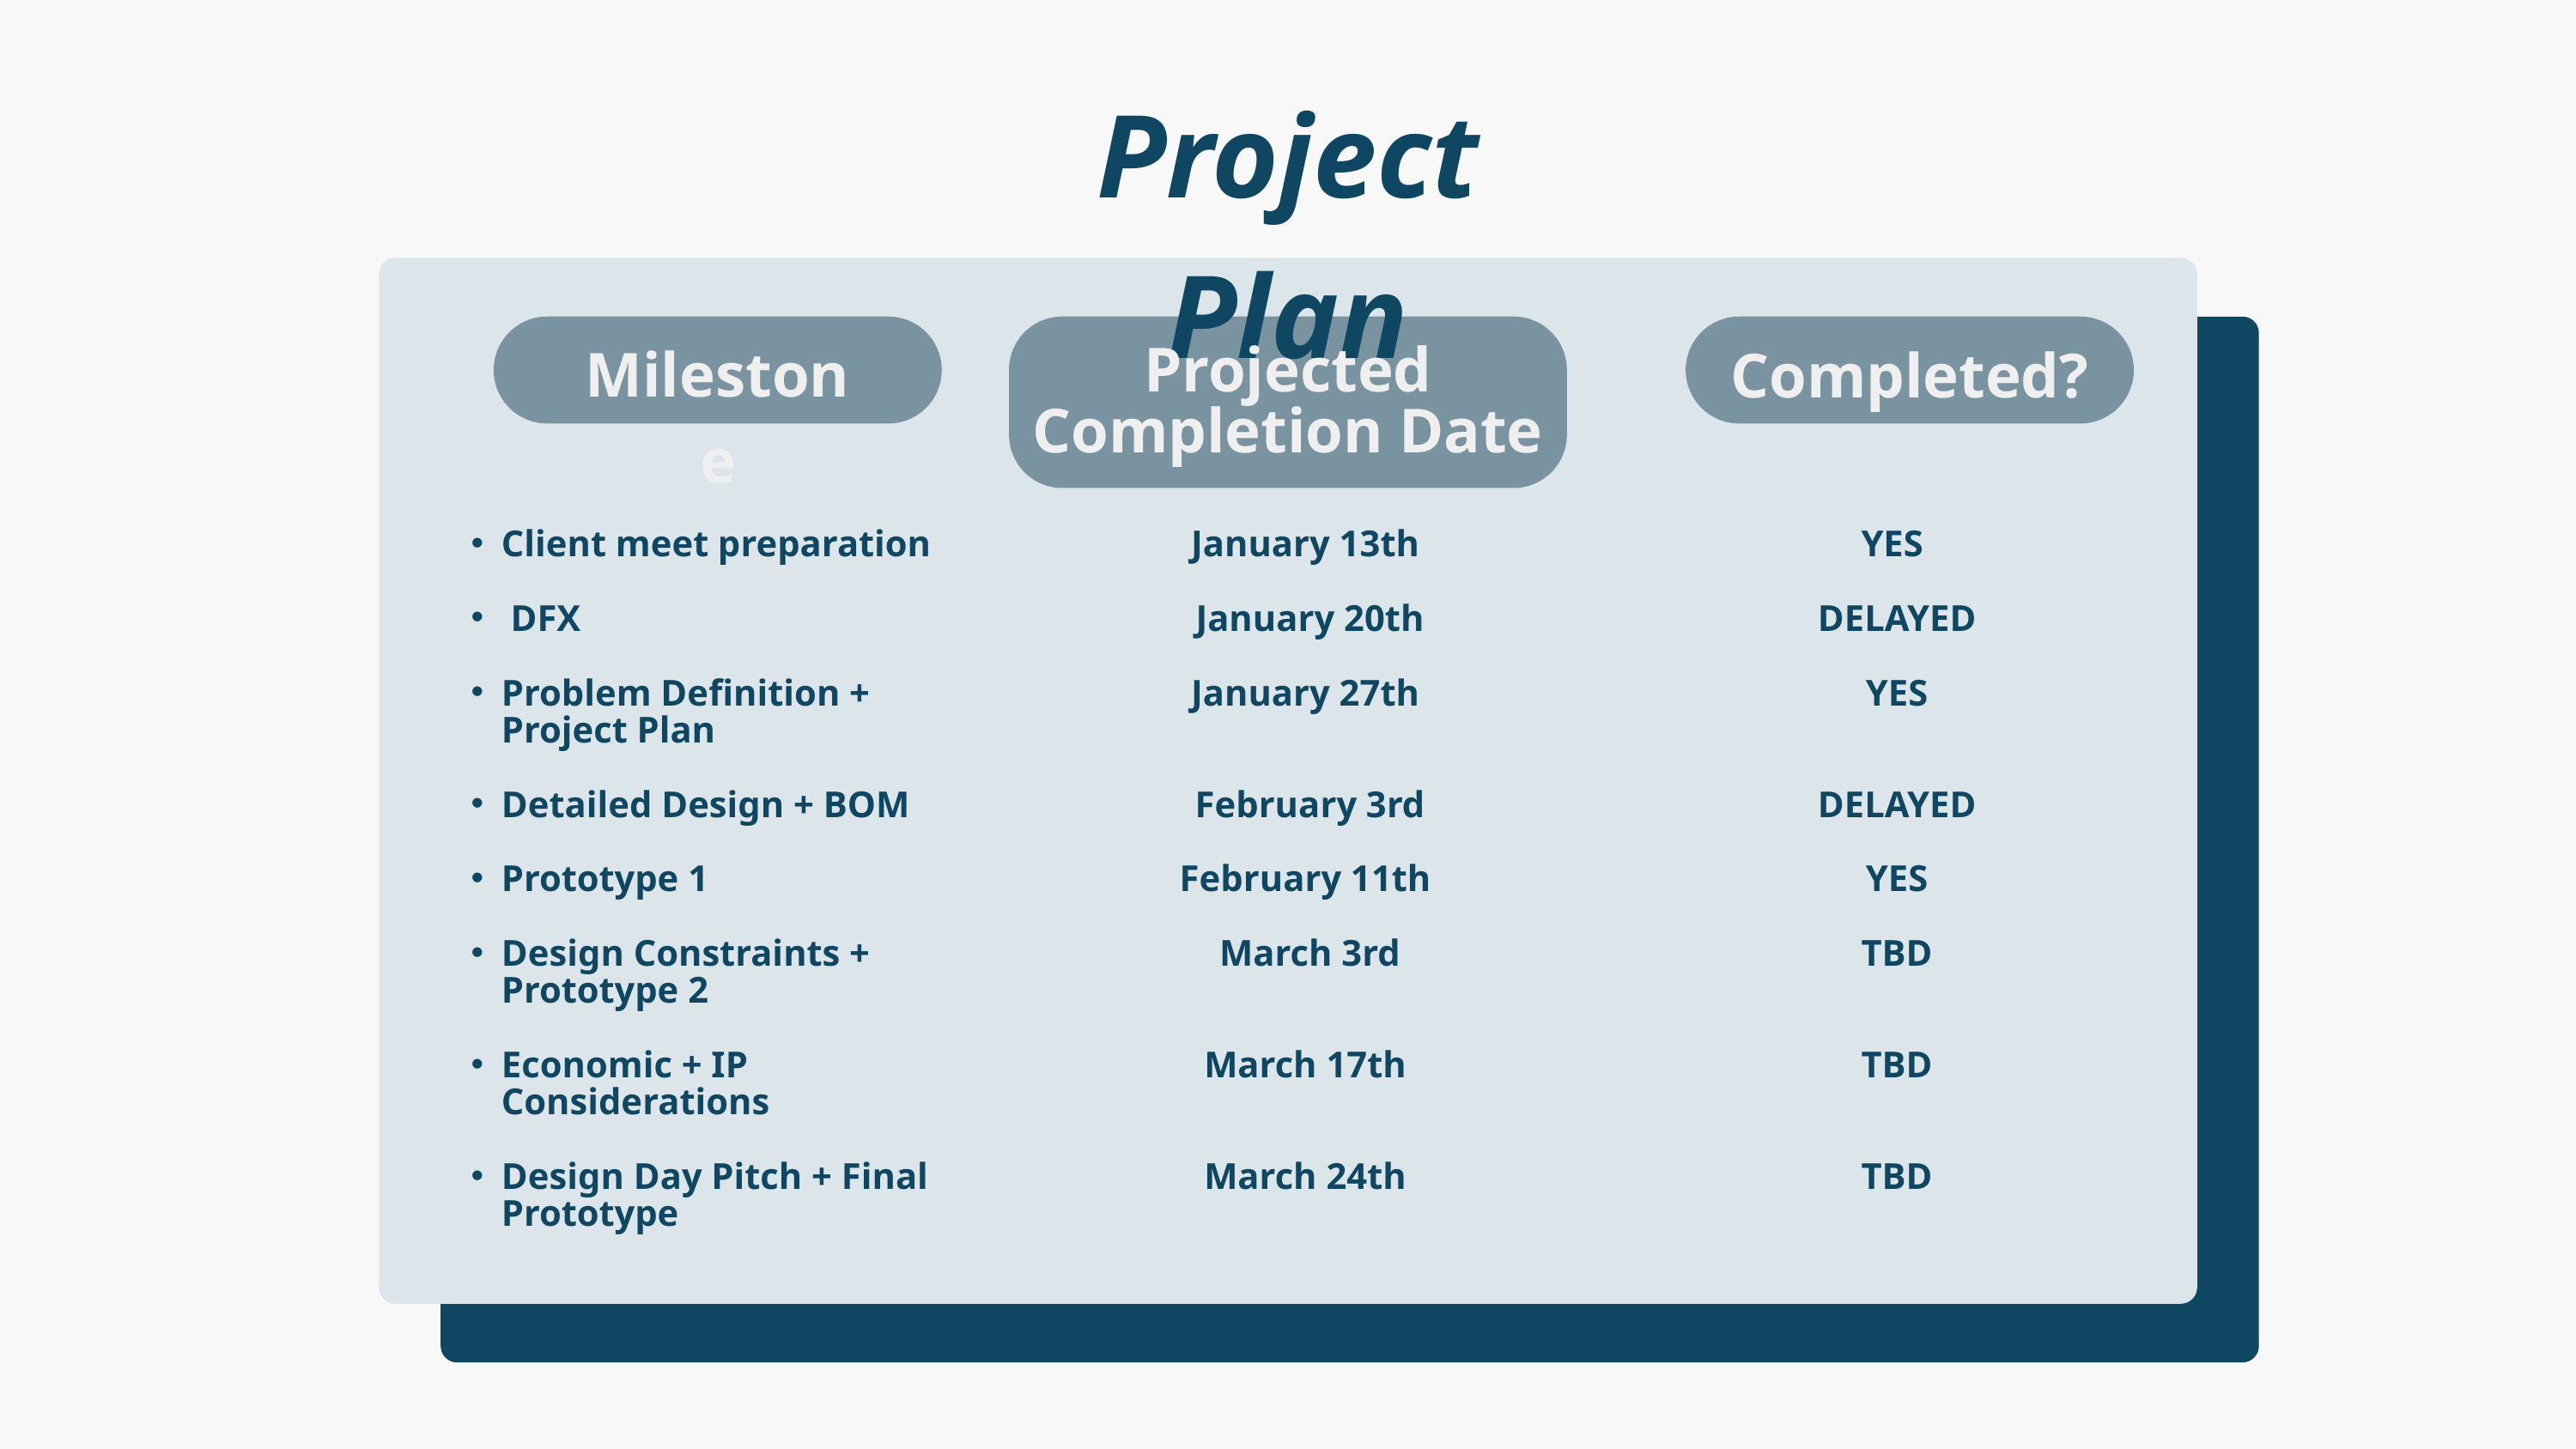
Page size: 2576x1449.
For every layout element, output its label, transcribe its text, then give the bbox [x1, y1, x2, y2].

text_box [493, 316, 942, 424]
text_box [440, 316, 2259, 1363]
text_box Project Plan [1009, 60, 1567, 256]
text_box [1685, 316, 2135, 424]
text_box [378, 258, 2198, 1304]
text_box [1008, 316, 1568, 488]
